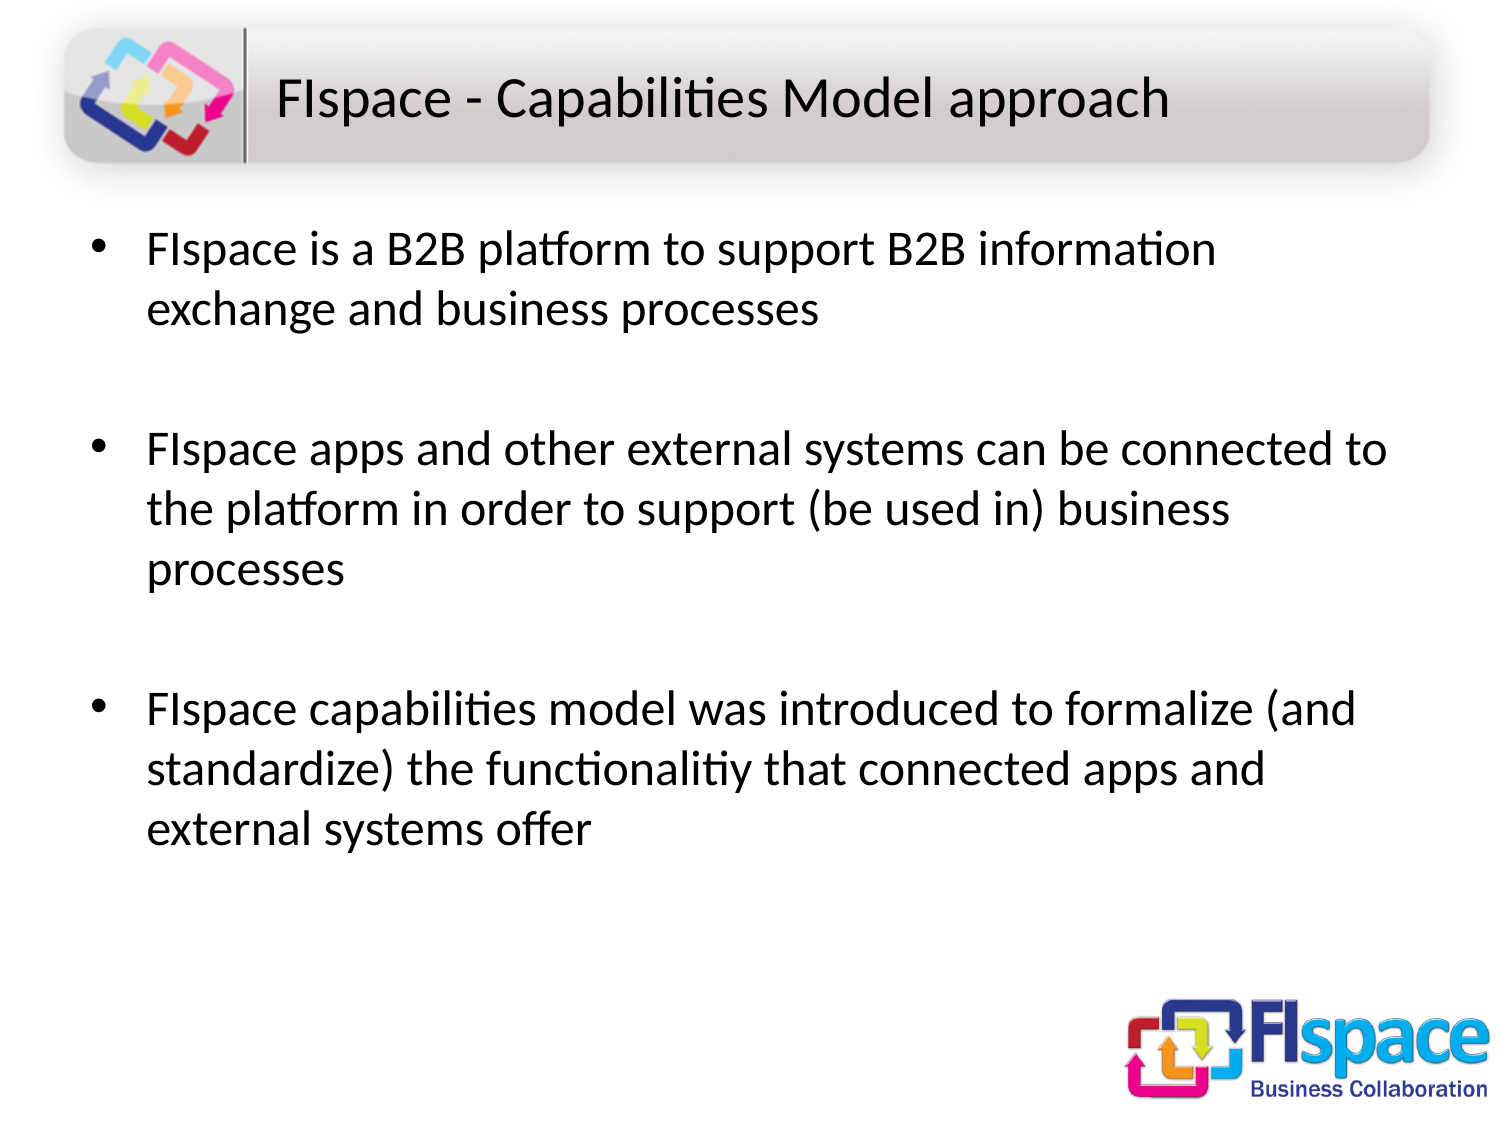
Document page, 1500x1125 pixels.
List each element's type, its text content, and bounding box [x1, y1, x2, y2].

title FIspace - Capabilities Model approach [261, 39, 1401, 149]
picture [0, 0, 1500, 253]
picture [1118, 993, 1496, 1101]
list FIspace is a B2B platform to support B2B information exchange and business processes FIspace apps and other external systems can be connected to the platform in order to support (be used in) business processes FIspace capabilities model was introduced to formalize (and standardize) the functionalitiy that connected apps and external systems offer [75, 208, 1425, 988]
